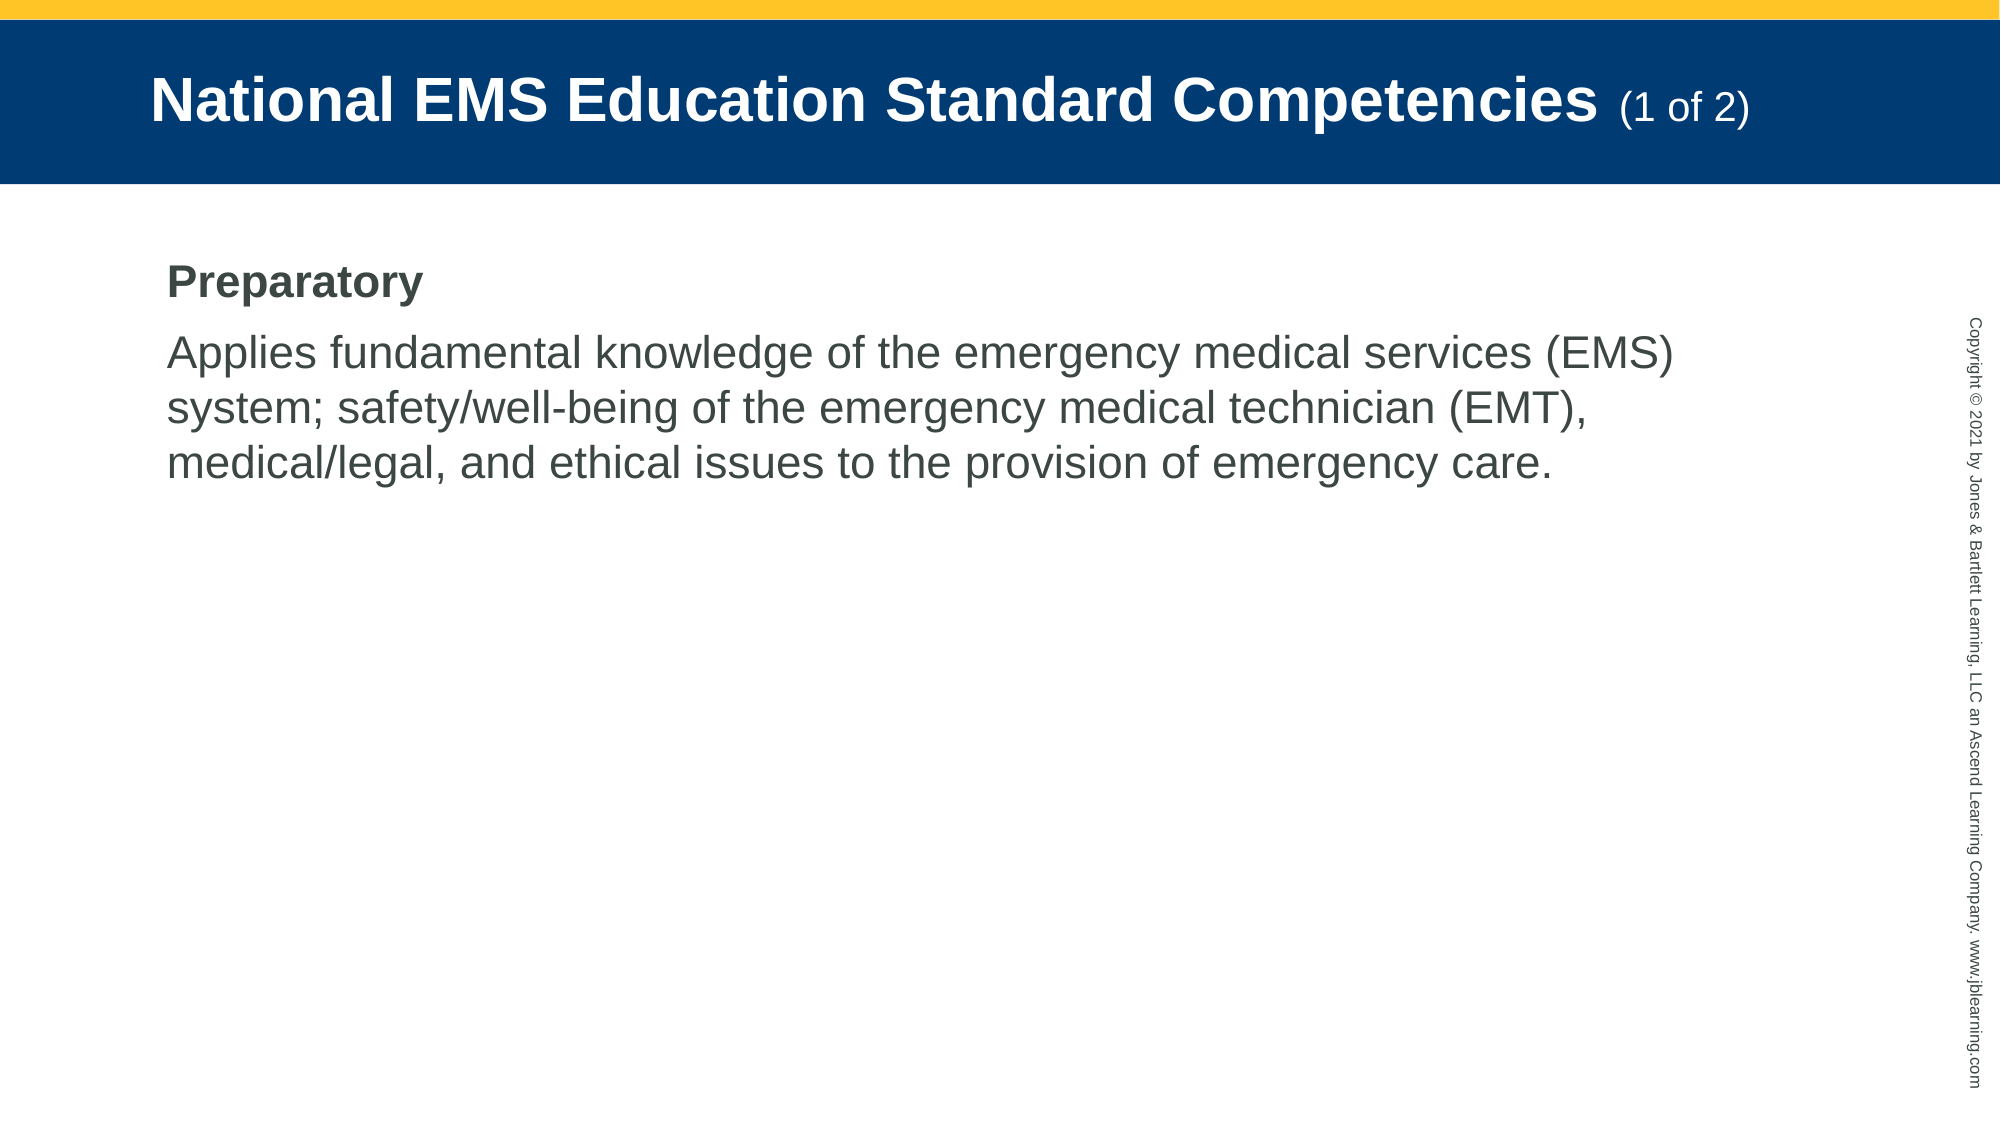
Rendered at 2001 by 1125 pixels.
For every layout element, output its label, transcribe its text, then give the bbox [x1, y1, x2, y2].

list Preparatory Applies fundamental knowledge of the emergency medical services (EMS) system; safety/well-being of the emergency medical technician (EMT), medical/legal, and ethical issues to the provision of emergency care. [151, 244, 1840, 1016]
title National EMS Education Standard Competencies (1 of 2) [0, 19, 2000, 185]
